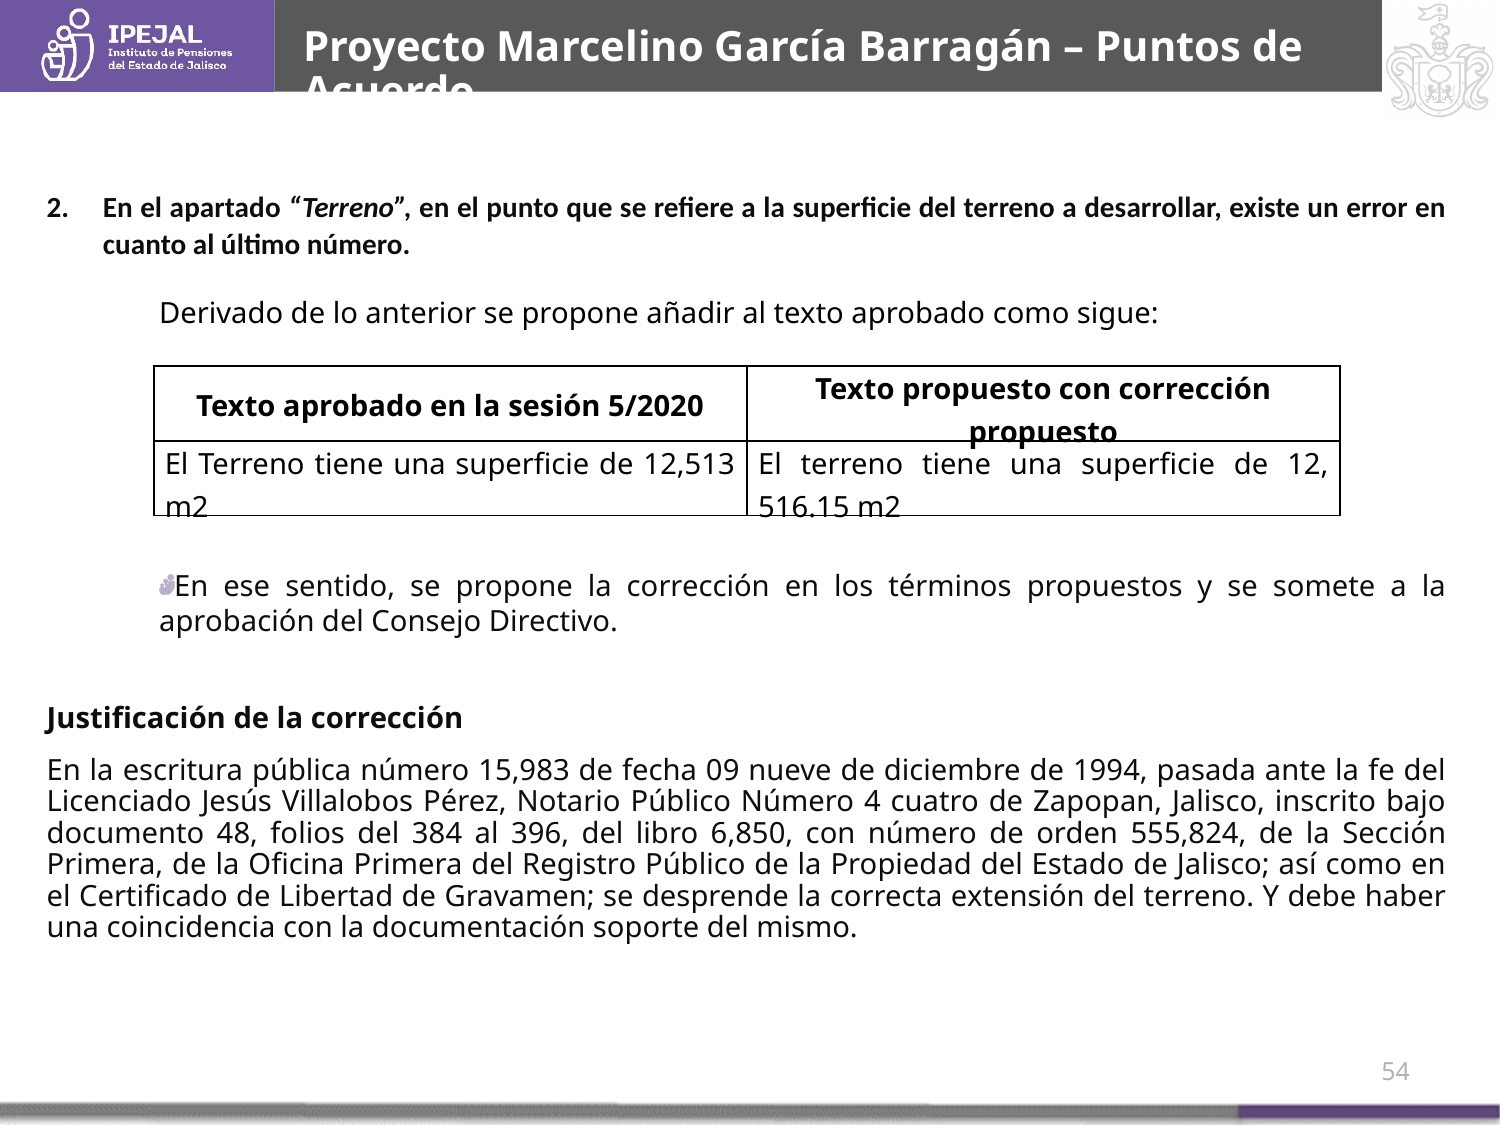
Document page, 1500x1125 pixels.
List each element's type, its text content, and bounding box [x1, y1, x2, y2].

picture [159, 574, 175, 595]
picture [0, 0, 275, 92]
table_header Texto propuesto con corrección propuesto [748, 367, 1339, 440]
list Proyecto Marcelino García Barragán – Puntos de Acuerdo [288, 17, 1463, 87]
table_cell El Terreno tiene una superficie de 12,513 m2 [155, 442, 746, 515]
picture [0, 1096, 1500, 1125]
table_cell El terreno tiene una superficie de 12, 516.15 m2 [748, 442, 1339, 515]
slide_number 53 [1074, 1042, 1425, 1103]
list En el apartado “Terreno”, en el punto que se refiere a la superficie del terreno a desarrollar, existe un error en cuanto al último número. Derivado de lo anterior se propone añadir al texto aprobado como sigue: En ese sentido, se propone la corrección en los términos propuestos y se somete a la aprobación del Consejo Directivo. Justificación de la corrección En la escritura pública número 15,983 de fecha 09 nueve de diciembre de 1994, pasada ante la fe del Licenciado Jesús Villalobos Pérez, Notario Público Número 4 cuatro de Zapopan, Jalisco, inscrito bajo documento 48, folios del 384 al 396, del libro 6,850, con número de orden 555,824, de la Sección Primera, de la Oficina Primera del Registro Público de la Propiedad del Estado de Jalisco; así como en el Certificado de Libertad de Gravamen; se desprende la correcta extensión del terreno. Y debe haber una coincidencia con la documentación soporte del mismo. [31, 177, 1463, 952]
table_header Texto aprobado en la sesión 5/2020 [155, 367, 746, 440]
